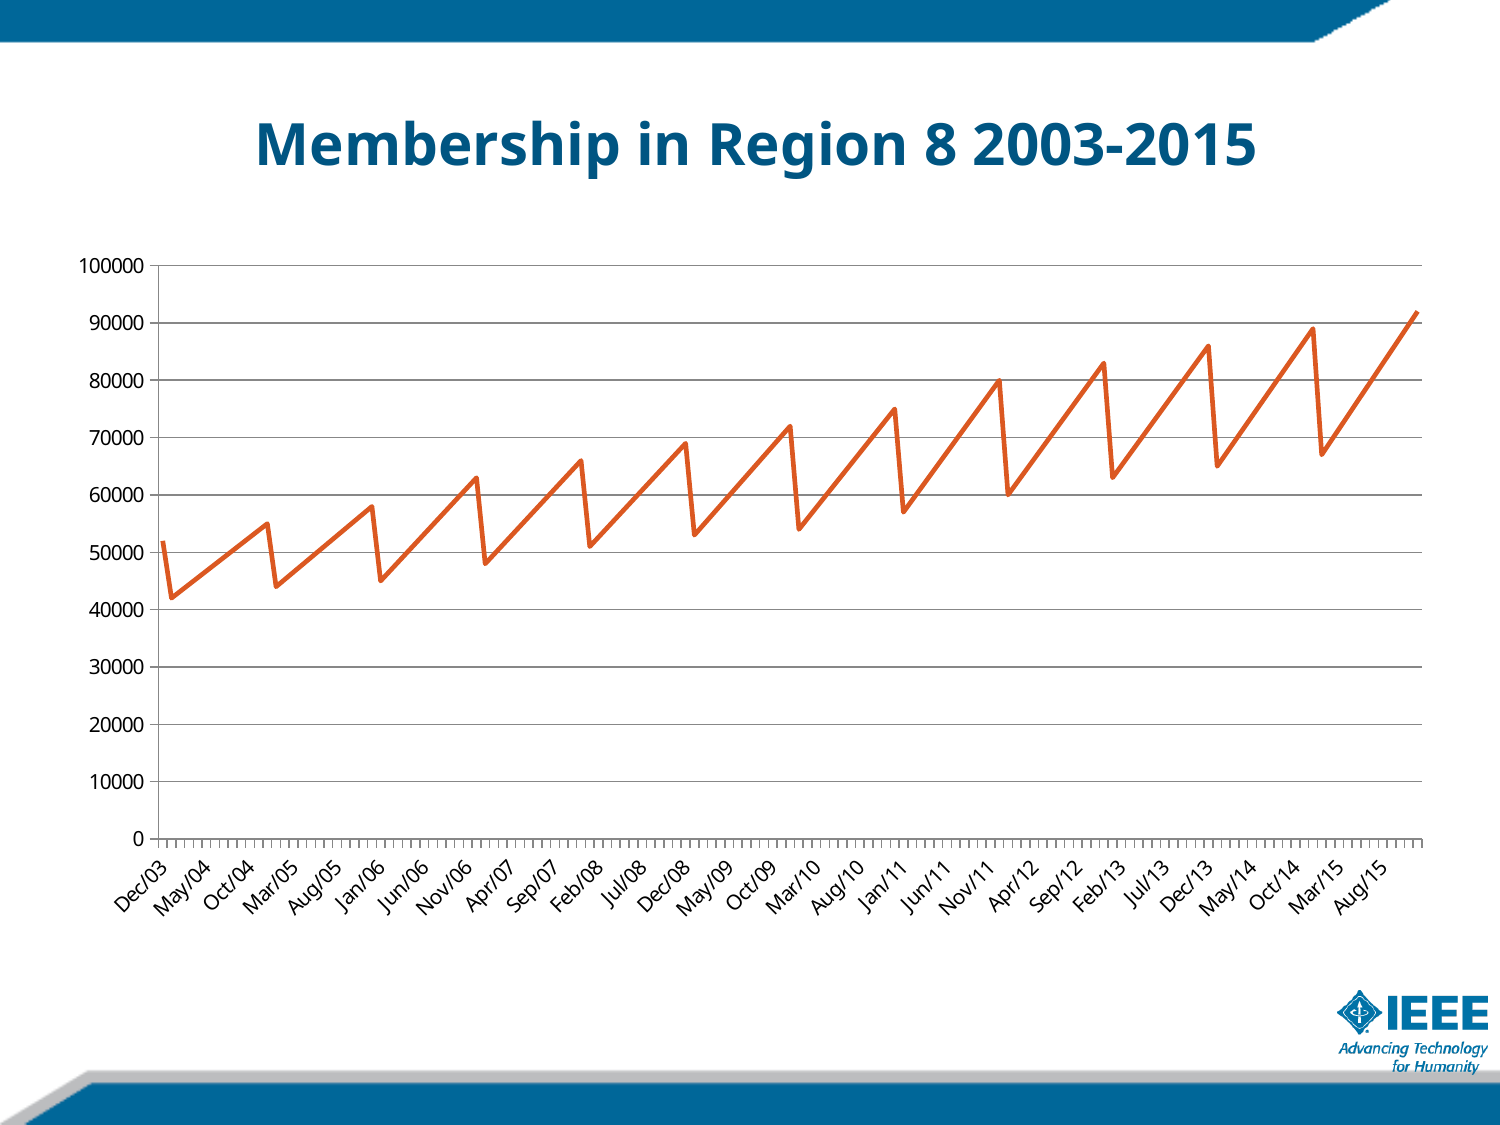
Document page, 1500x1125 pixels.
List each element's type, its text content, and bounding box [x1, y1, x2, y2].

picture [0, 0, 1500, 1125]
chart [49, 237, 1451, 938]
title Membership in Region 8 2003-2015 [62, 99, 1451, 237]
